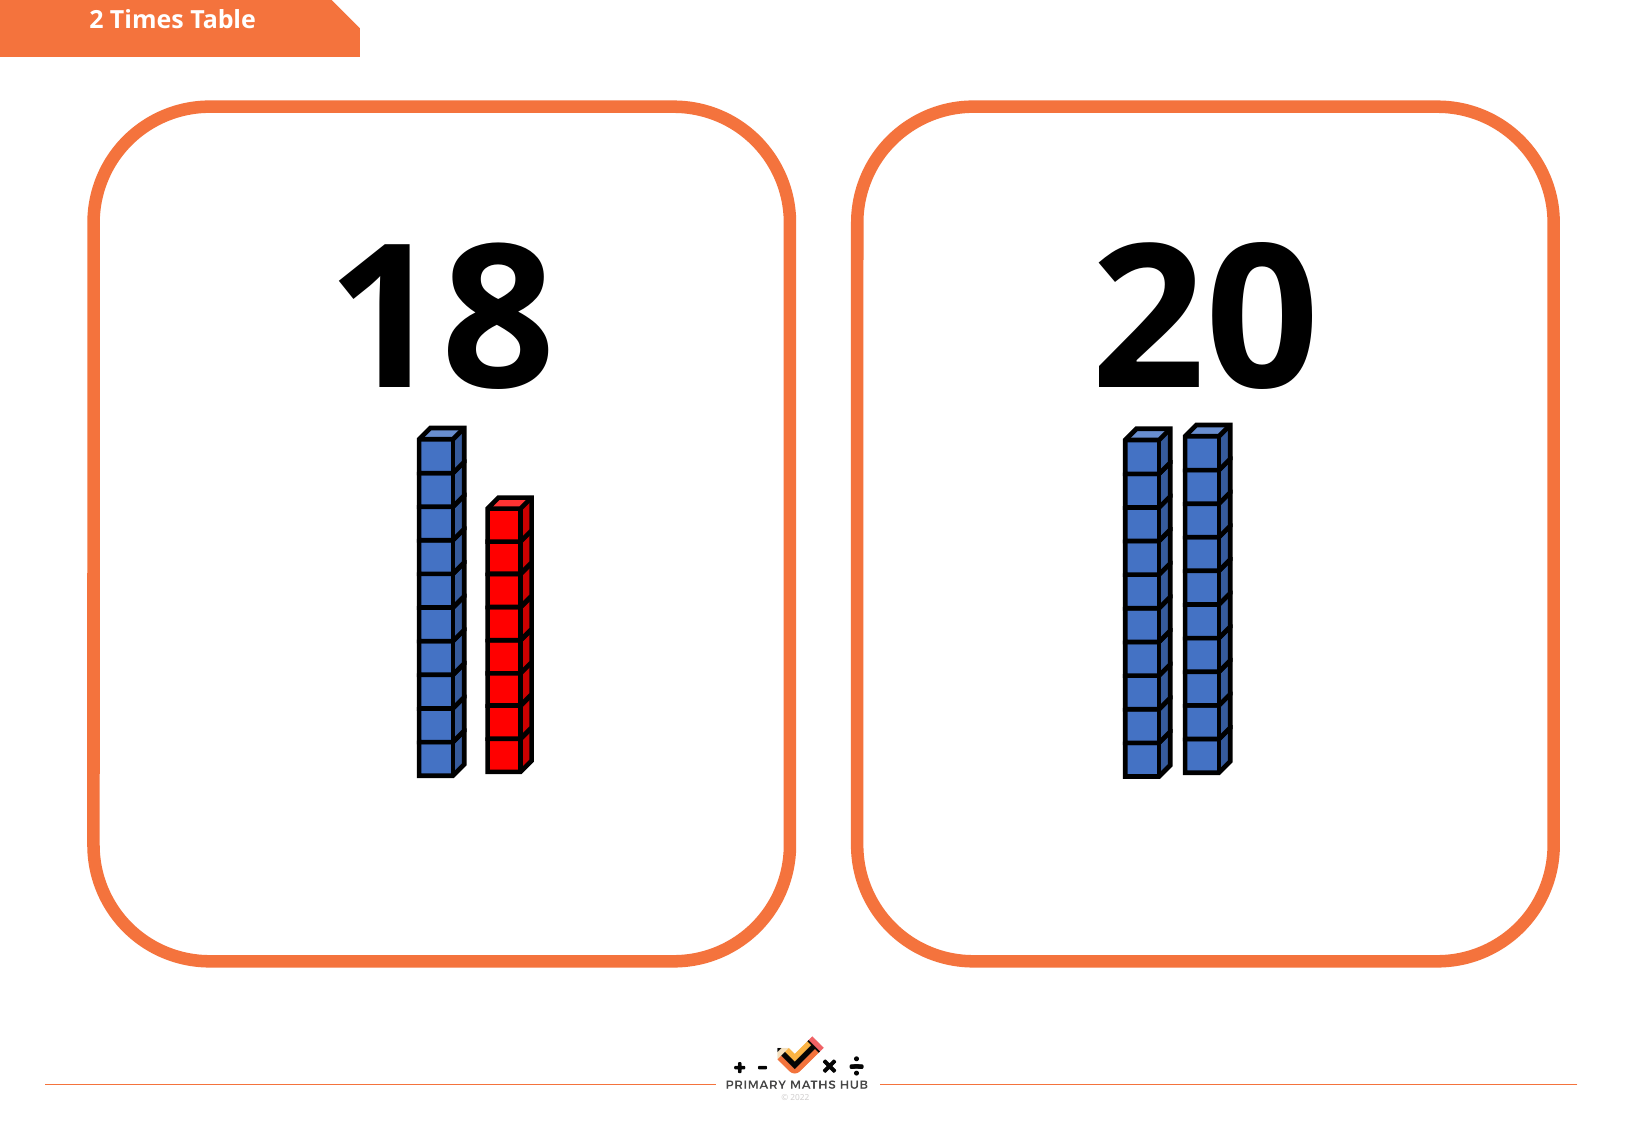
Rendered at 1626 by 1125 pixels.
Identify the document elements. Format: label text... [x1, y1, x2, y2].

text_box © 2022 [720, 1084, 870, 1110]
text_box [1185, 424, 1231, 773]
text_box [419, 427, 465, 776]
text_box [1125, 428, 1171, 777]
text_box 20 [857, 179, 1554, 435]
text_box [92, 207, 792, 963]
text_box 18 [93, 179, 790, 435]
text_box [100, 105, 783, 179]
picture [722, 1034, 872, 1094]
text_box [856, 209, 1555, 963]
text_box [487, 497, 532, 772]
text_box 2 Times Table [0, 0, 361, 58]
text_box [864, 105, 1547, 179]
